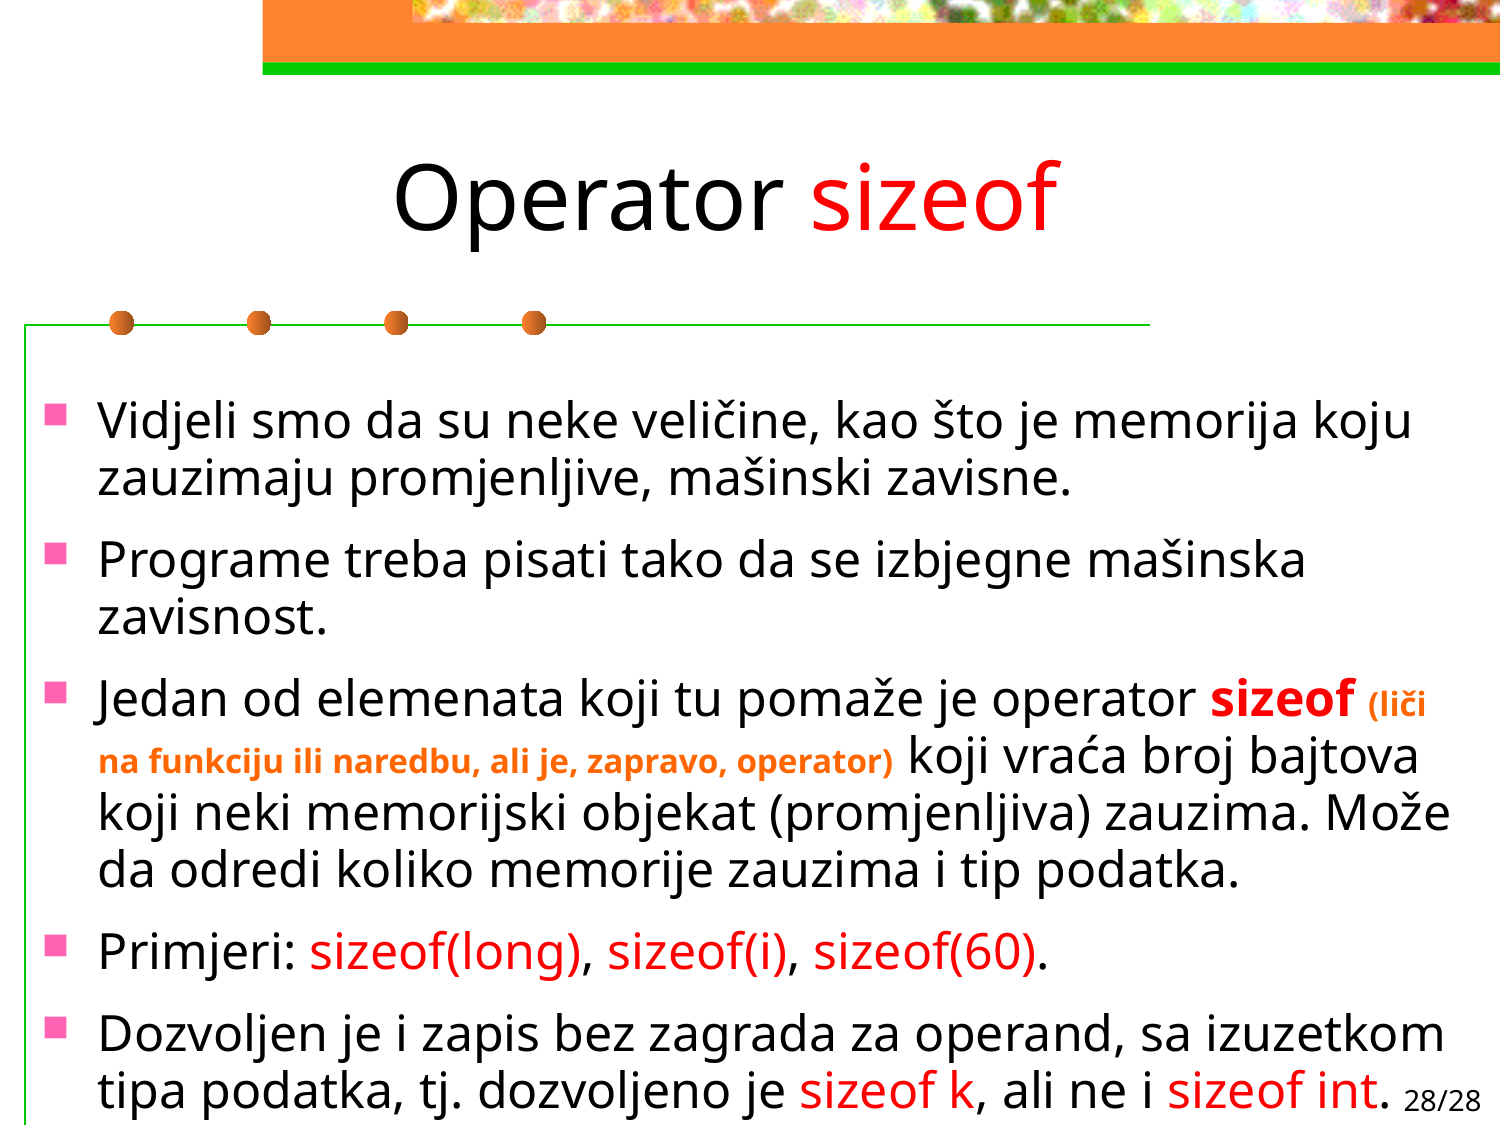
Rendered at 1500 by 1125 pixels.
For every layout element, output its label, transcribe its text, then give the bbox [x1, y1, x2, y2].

slide_number 28/28 [1364, 1049, 1497, 1125]
list Vidjeli smo da su neke veličine, kao što je memorija koju zauzimaju promjenljive, mašinski zavisne. Programe treba pisati tako da se izbjegne mašinska zavisnost. Jedan od elemenata koji tu pomaže je operator sizeof (liči na funkciju ili naredbu, ali je, zapravo, operator) koji vraća broj bajtova koji neki memorijski objekat (promjenljiva) zauzima. Može da odredi koliko memorije zauzima i tip podatka. Primjeri: sizeof(long), sizeof(i), sizeof(60). Dozvoljen je i zapis bez zagrada za operand, sa izuzetkom tipa podatka, tj. dozvoljeno je sizeof k, ali ne i sizeof int. [26, 385, 1483, 1083]
picture [412, 0, 1500, 23]
title Operator sizeof [87, 99, 1363, 288]
